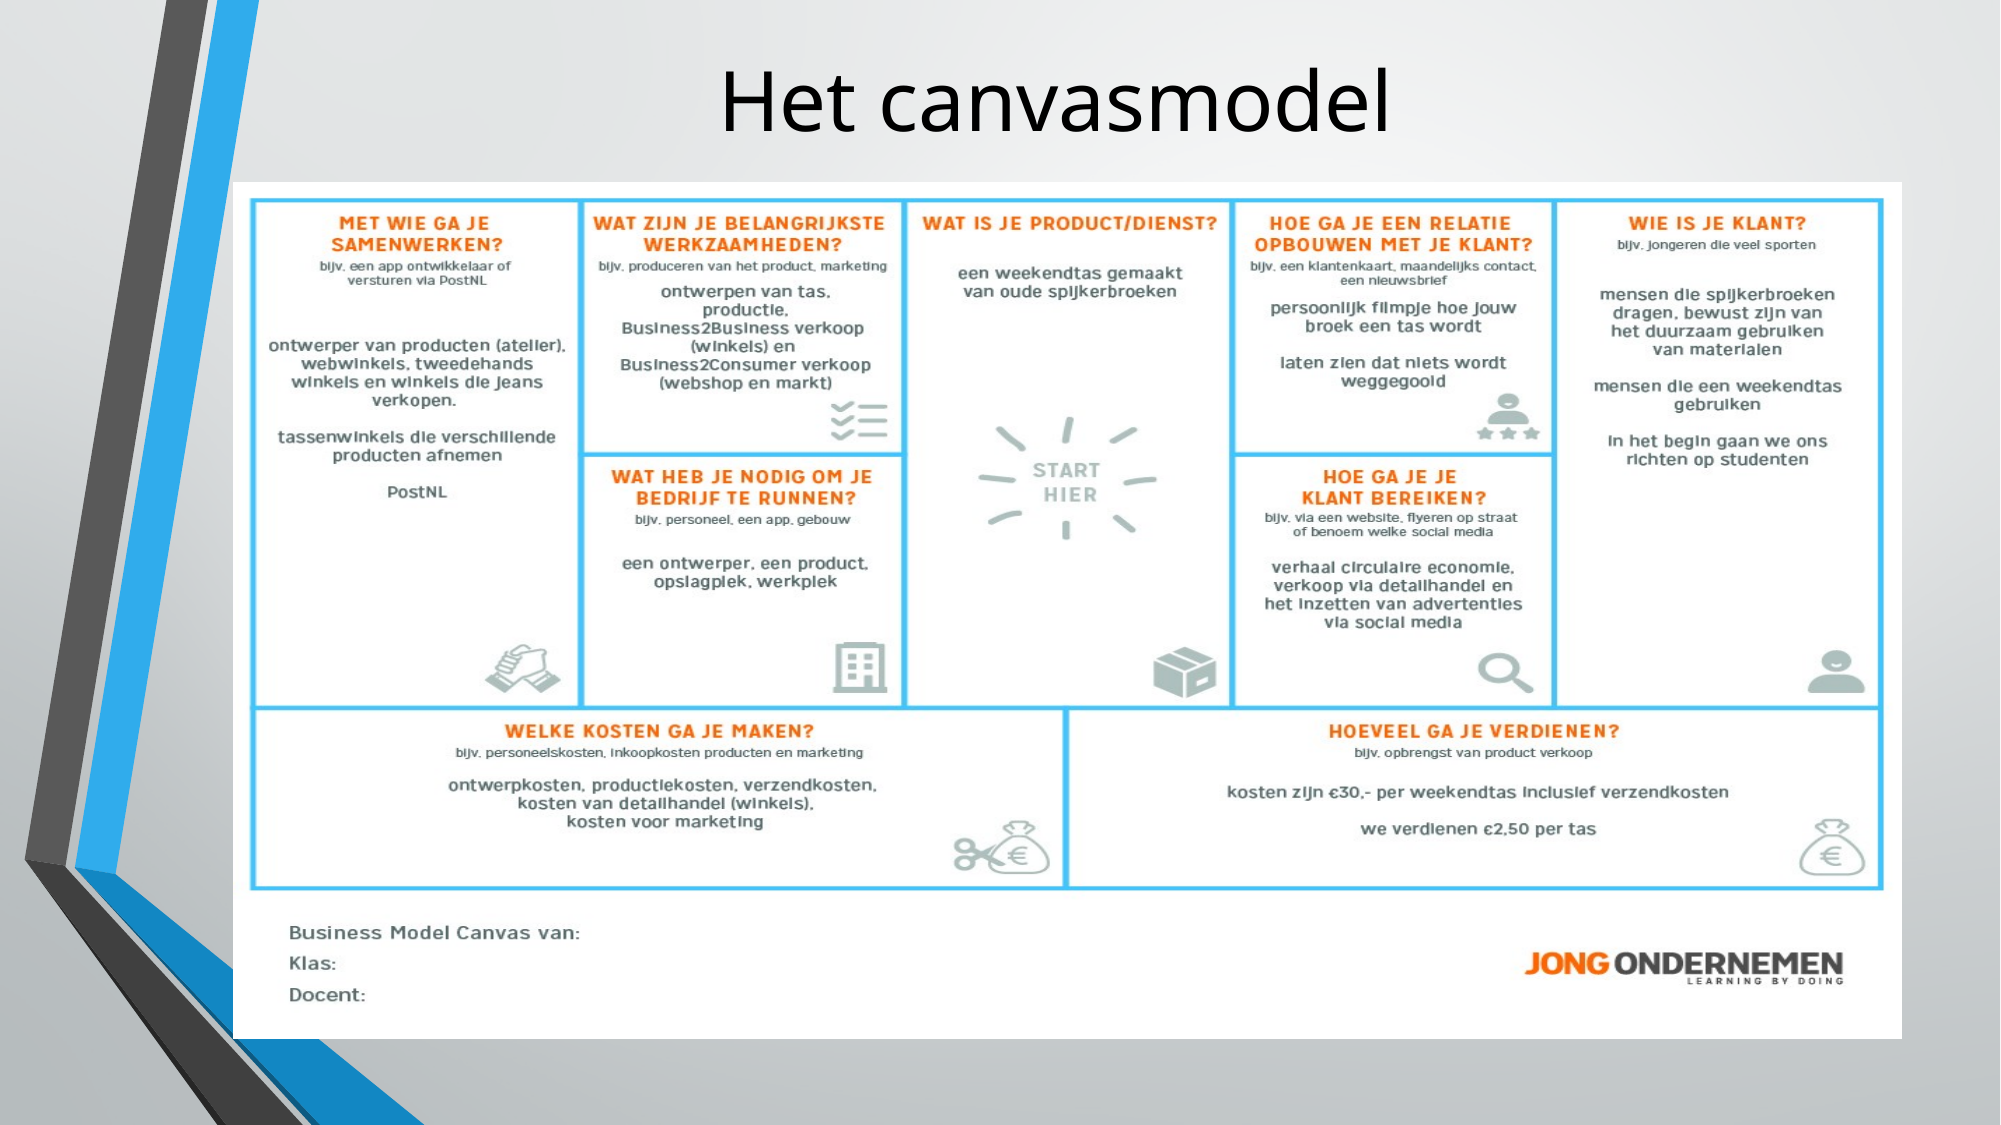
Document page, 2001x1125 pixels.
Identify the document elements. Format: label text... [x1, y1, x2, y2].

title Het canvasmodel [234, 31, 1878, 165]
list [232, 182, 1902, 1039]
